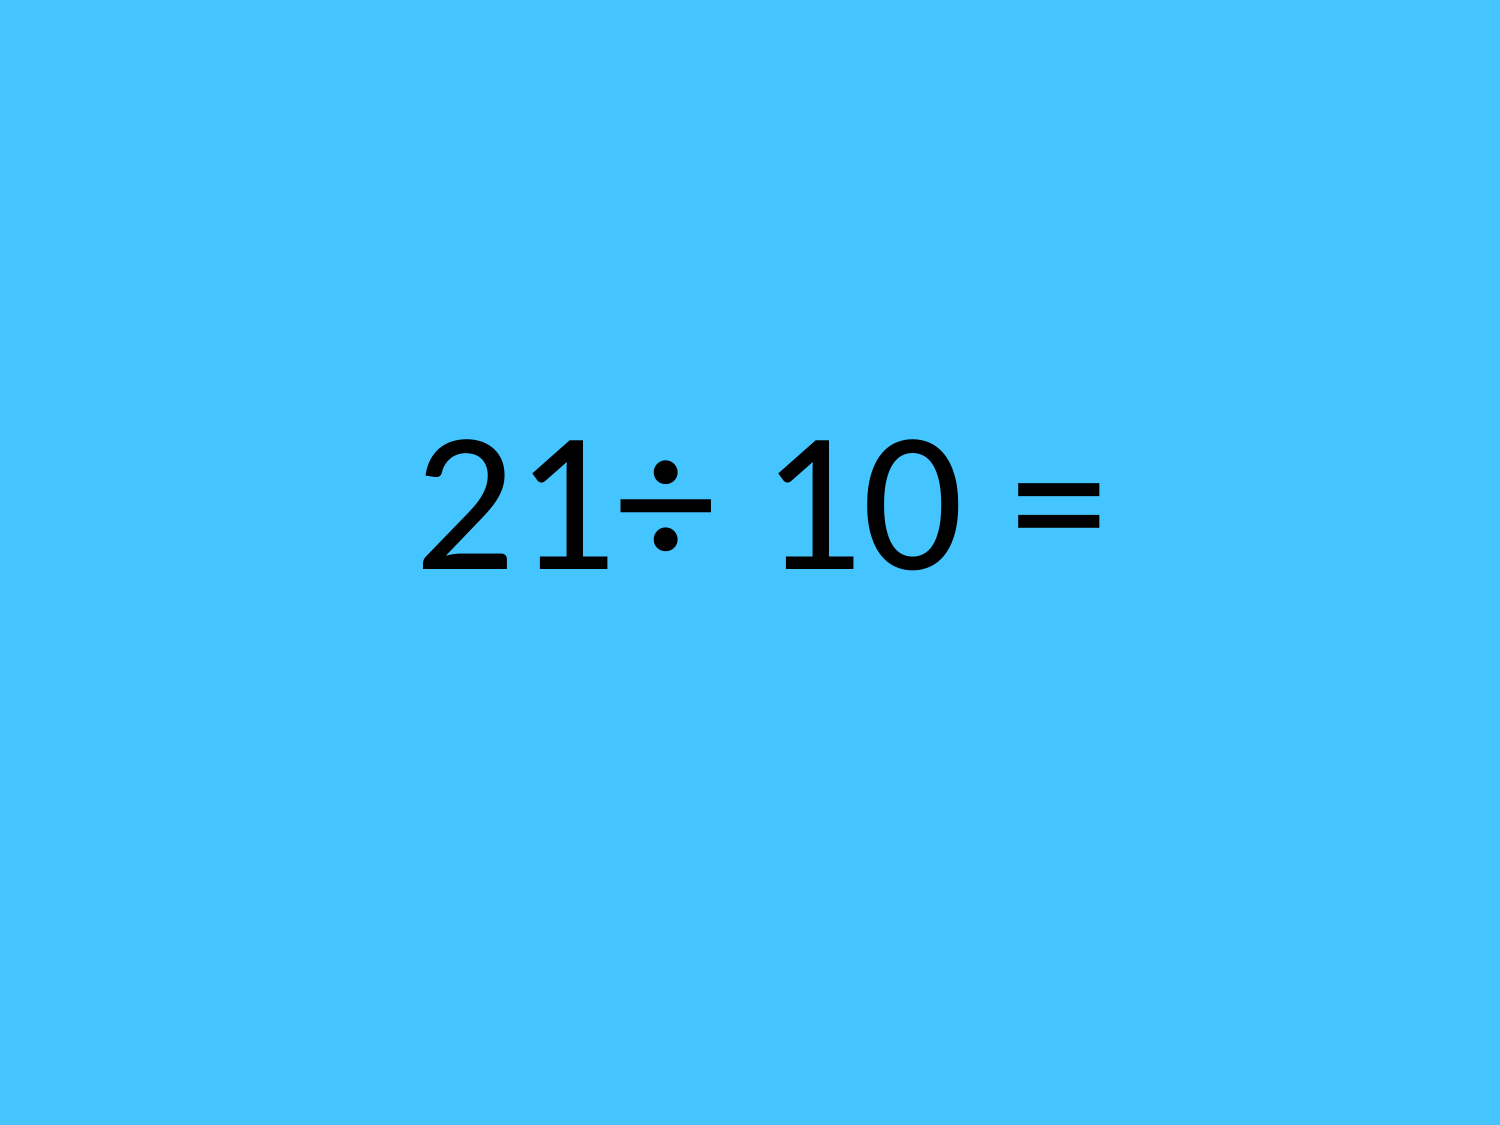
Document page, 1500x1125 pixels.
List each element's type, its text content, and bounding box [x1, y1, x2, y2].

text_box 21÷ 10 = [399, 362, 1138, 618]
